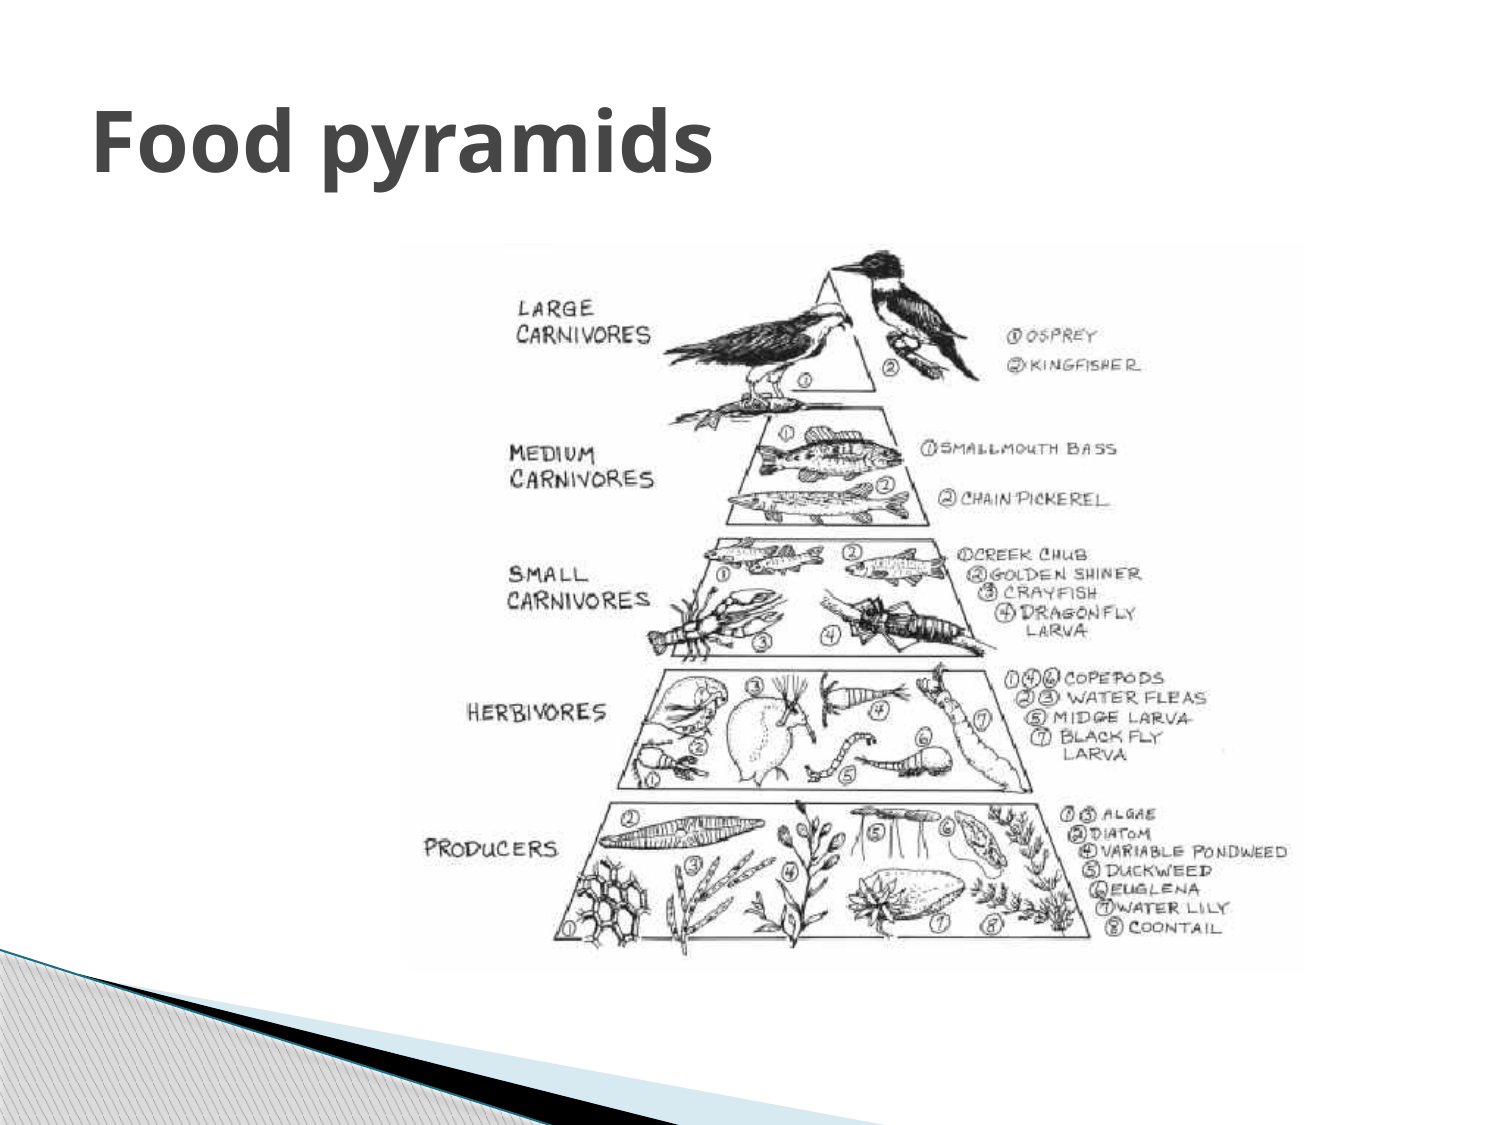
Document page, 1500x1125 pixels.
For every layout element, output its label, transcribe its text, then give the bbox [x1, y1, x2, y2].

picture [398, 243, 1306, 972]
title Food pyramids [75, 45, 1425, 233]
